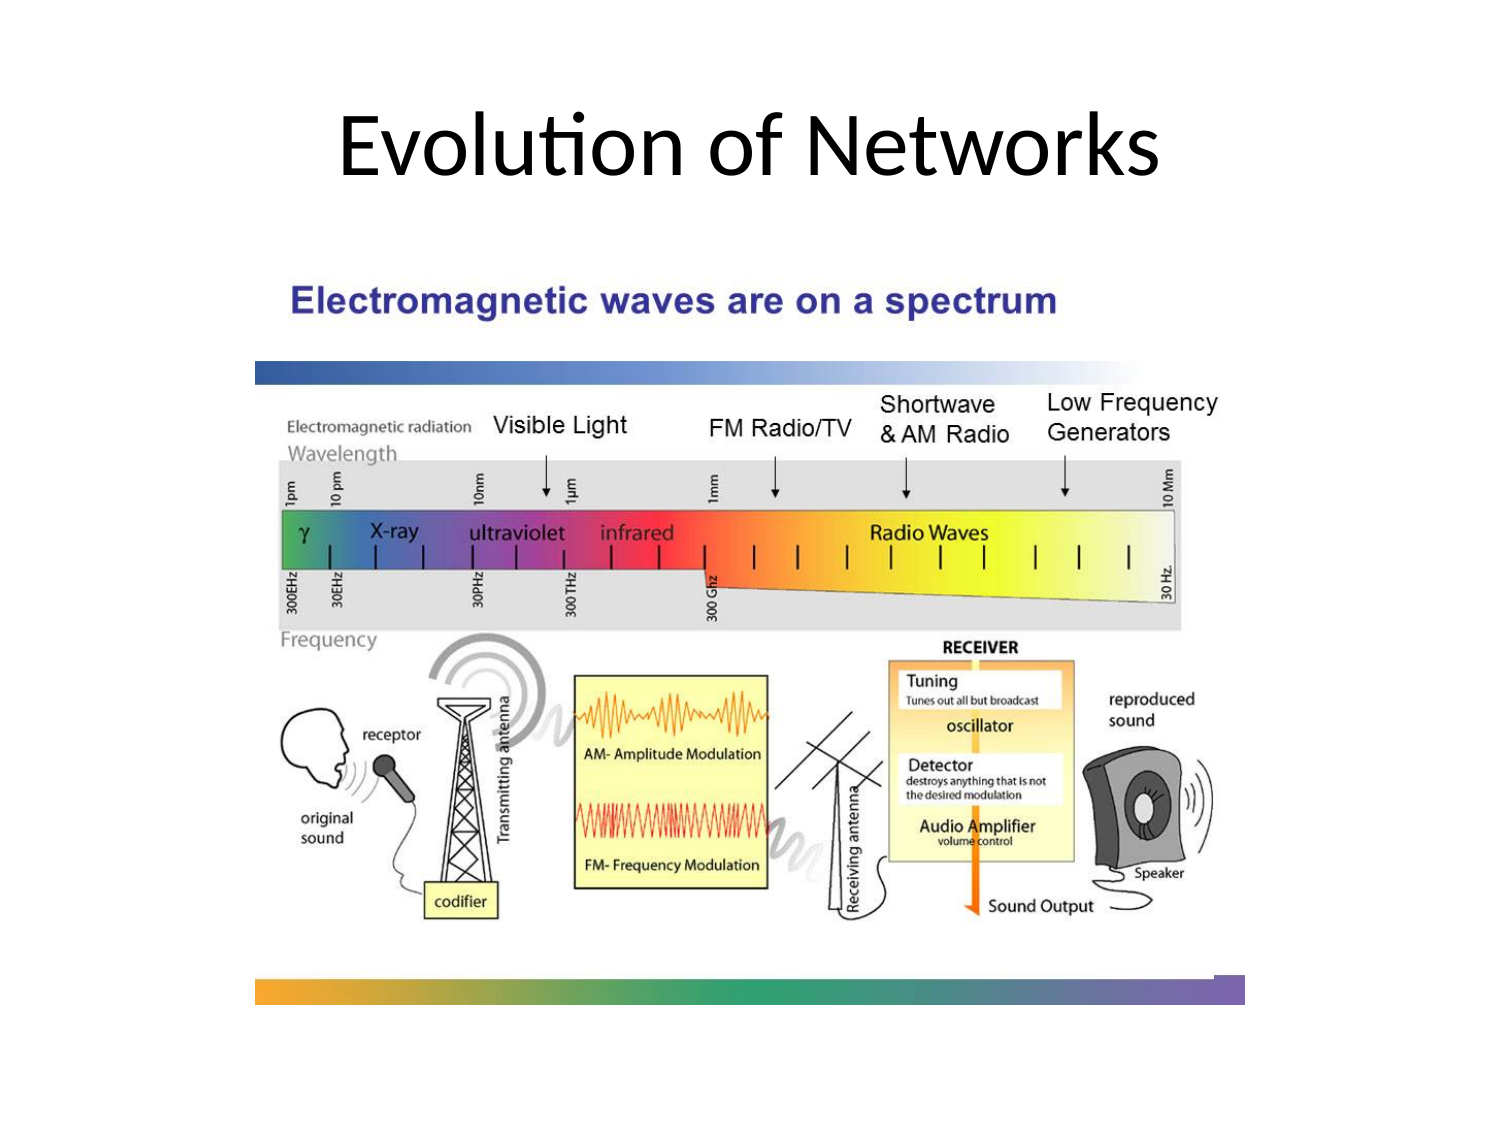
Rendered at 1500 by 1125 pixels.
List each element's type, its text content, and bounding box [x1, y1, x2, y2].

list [254, 262, 1246, 1006]
title Evolution of Networks [75, 45, 1425, 233]
